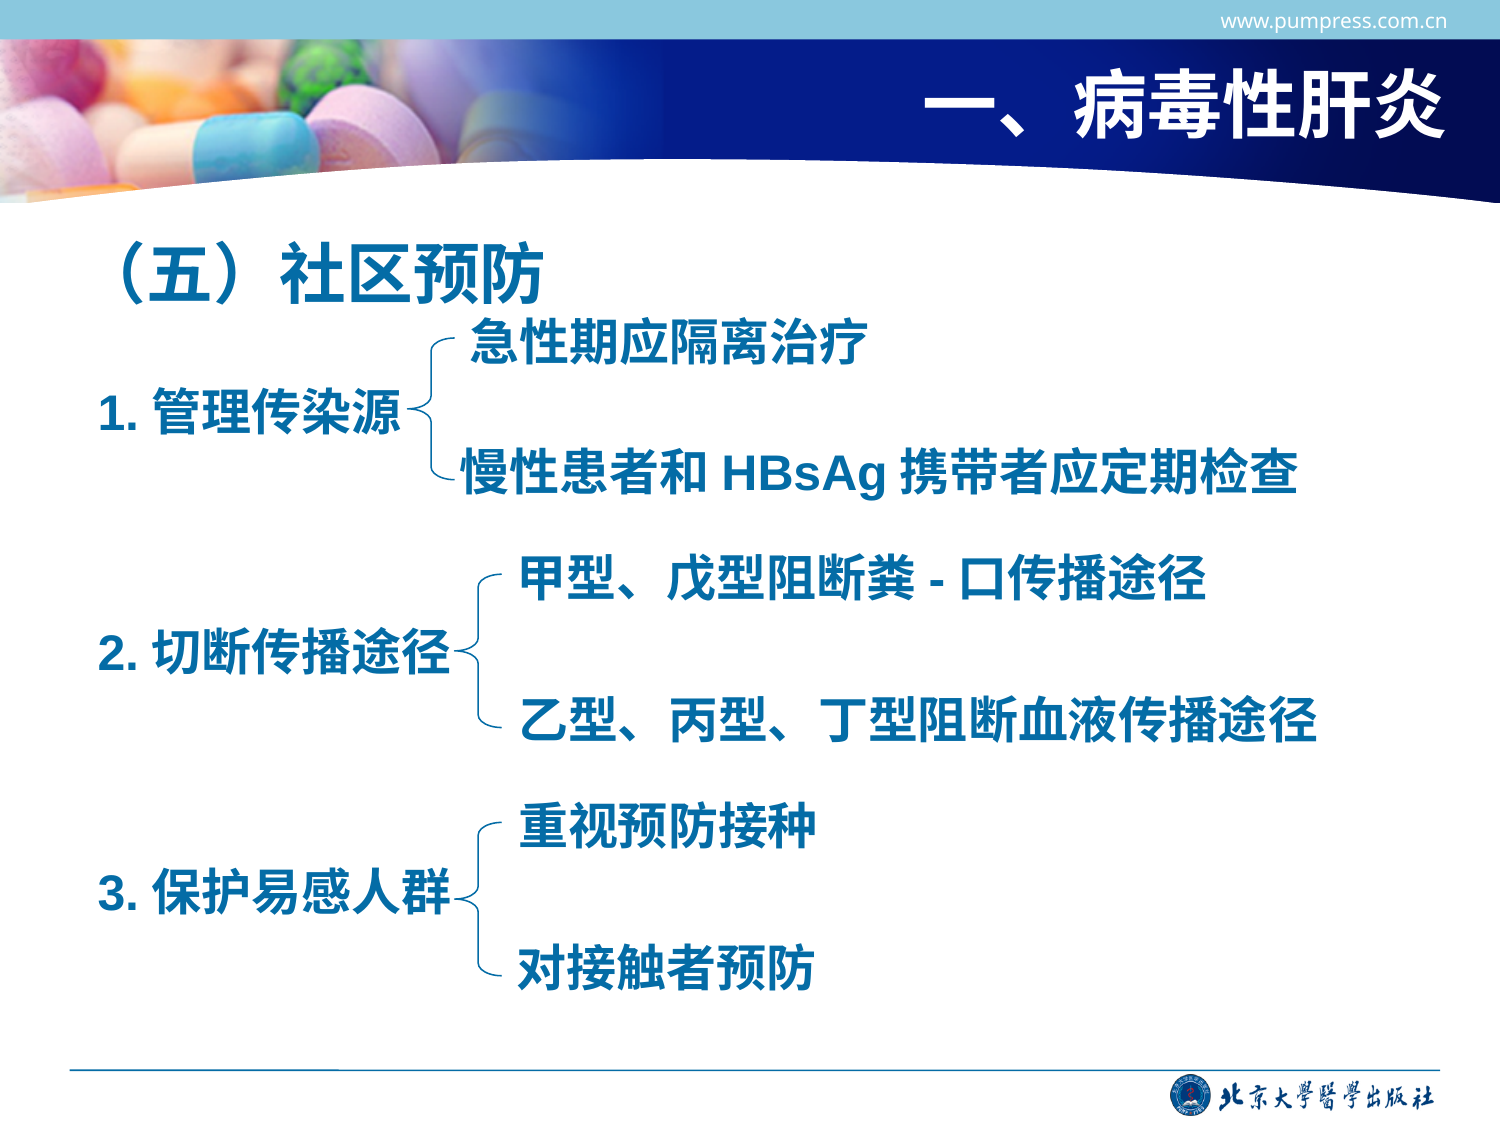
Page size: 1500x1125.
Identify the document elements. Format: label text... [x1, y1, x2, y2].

text_box 乙型、丙型、丁型阻断血液传播途径 [503, 681, 1345, 756]
text_box [454, 574, 502, 728]
text_box [454, 822, 502, 976]
picture [0, 40, 1500, 203]
text_box 1.管理传染源 2.切断传播途径 3.保护易感人群 [82, 373, 467, 929]
picture [1170, 1074, 1436, 1118]
text_box （五）社区预防 [64, 184, 886, 320]
text_box [407, 337, 455, 479]
text_box 一、病毒性肝炎 [137, 50, 1463, 143]
text_box 对接触者预防 [501, 928, 857, 1004]
text_box 甲型、戊型阻断粪-口传播途径 [501, 539, 1258, 614]
text_box 慢性患者和HBsAg携带者应定期检查 [444, 432, 1326, 508]
text_box 重视预防接种 [503, 787, 845, 863]
text_box www.pumpress.com.cn [1024, 0, 1463, 38]
text_box 急性期应隔离治疗 [454, 303, 916, 378]
